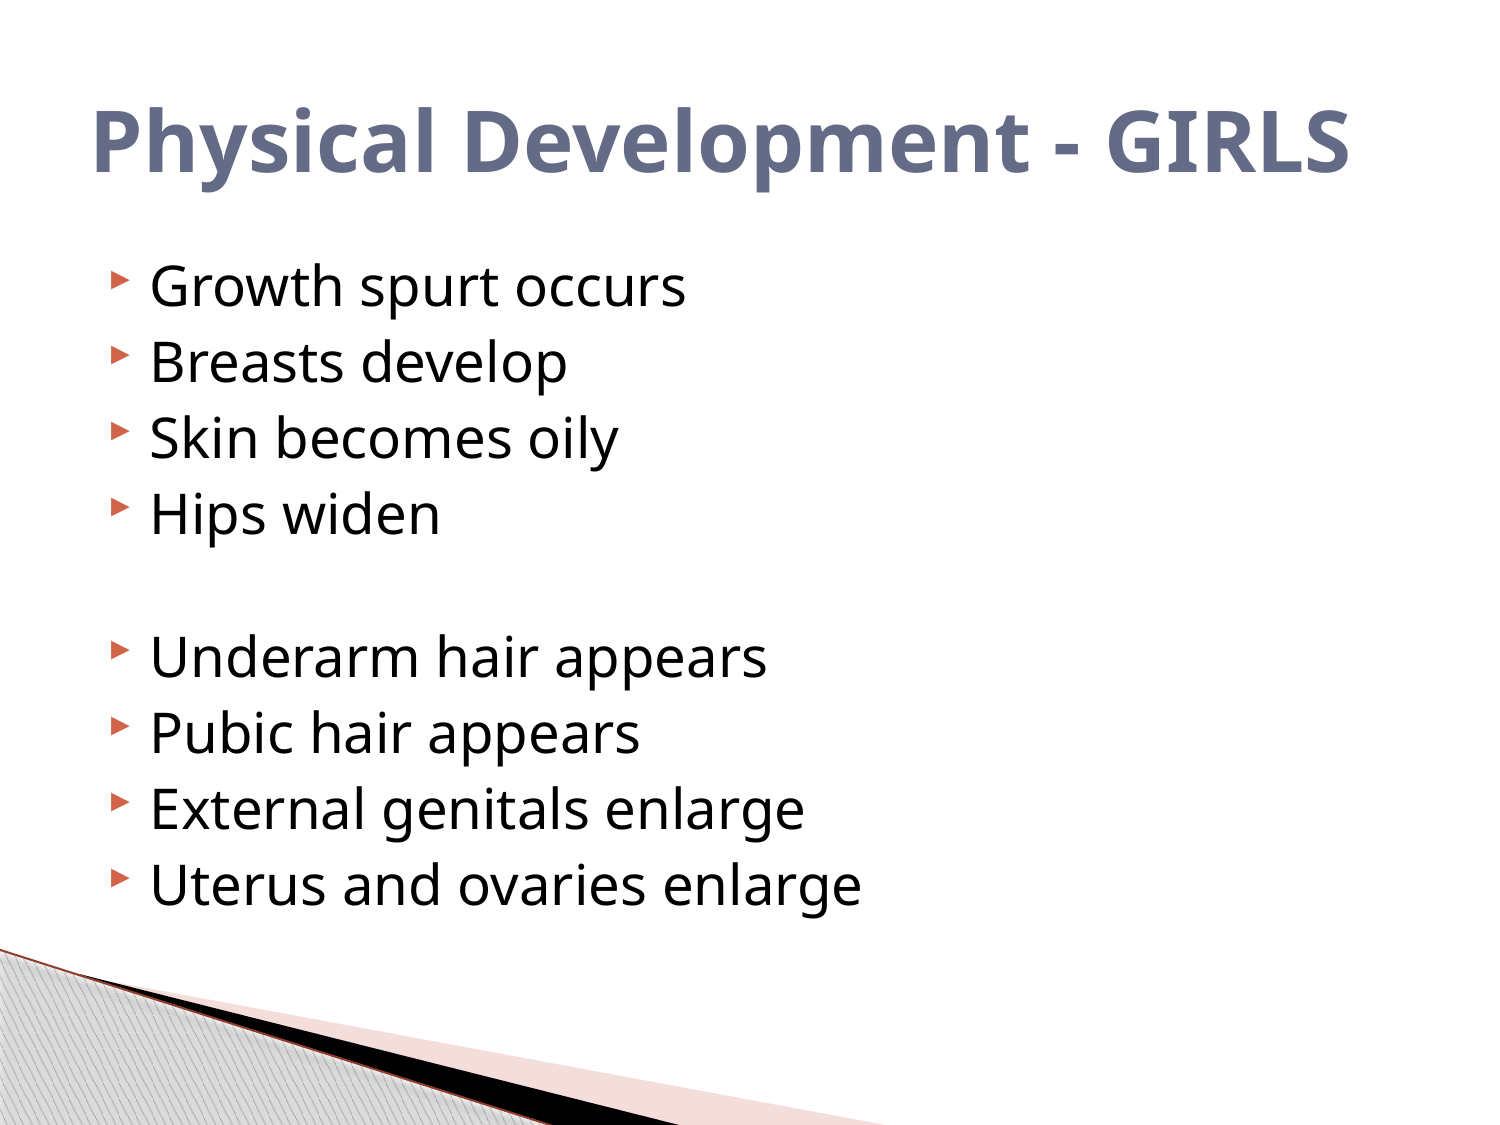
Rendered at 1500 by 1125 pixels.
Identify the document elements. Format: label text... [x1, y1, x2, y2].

title Physical Development - GIRLS [75, 45, 1425, 233]
list Growth spurt occurs Breasts develop Skin becomes oily Hips widen Underarm hair appears Pubic hair appears External genitals enlarge Uterus and ovaries enlarge [74, 242, 1426, 986]
